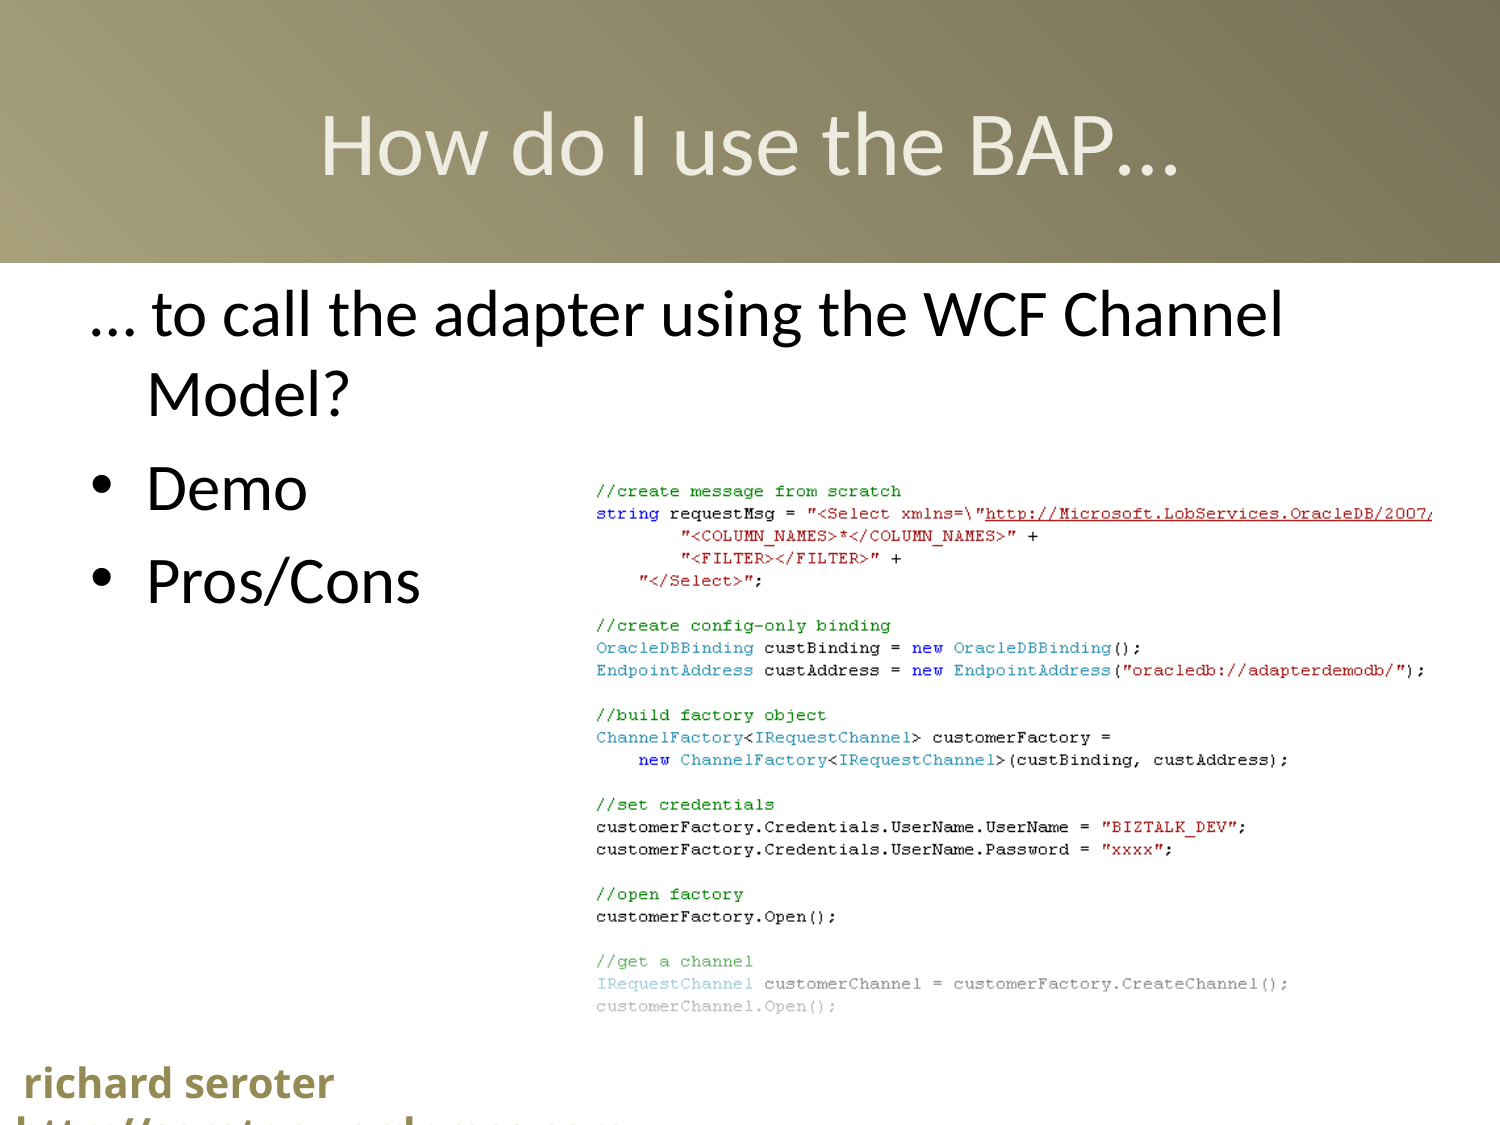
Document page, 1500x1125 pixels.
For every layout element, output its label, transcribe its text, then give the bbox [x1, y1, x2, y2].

text_box richard seroter http://seroter.wordpress.com [0, 1049, 1500, 1125]
picture [574, 474, 1432, 1043]
text_box [0, 0, 1500, 265]
title How do I use the BAP… [75, 45, 1425, 233]
list … to call the adapter using the WCF Channel Model? Demo Pros/Cons [75, 262, 1425, 1005]
